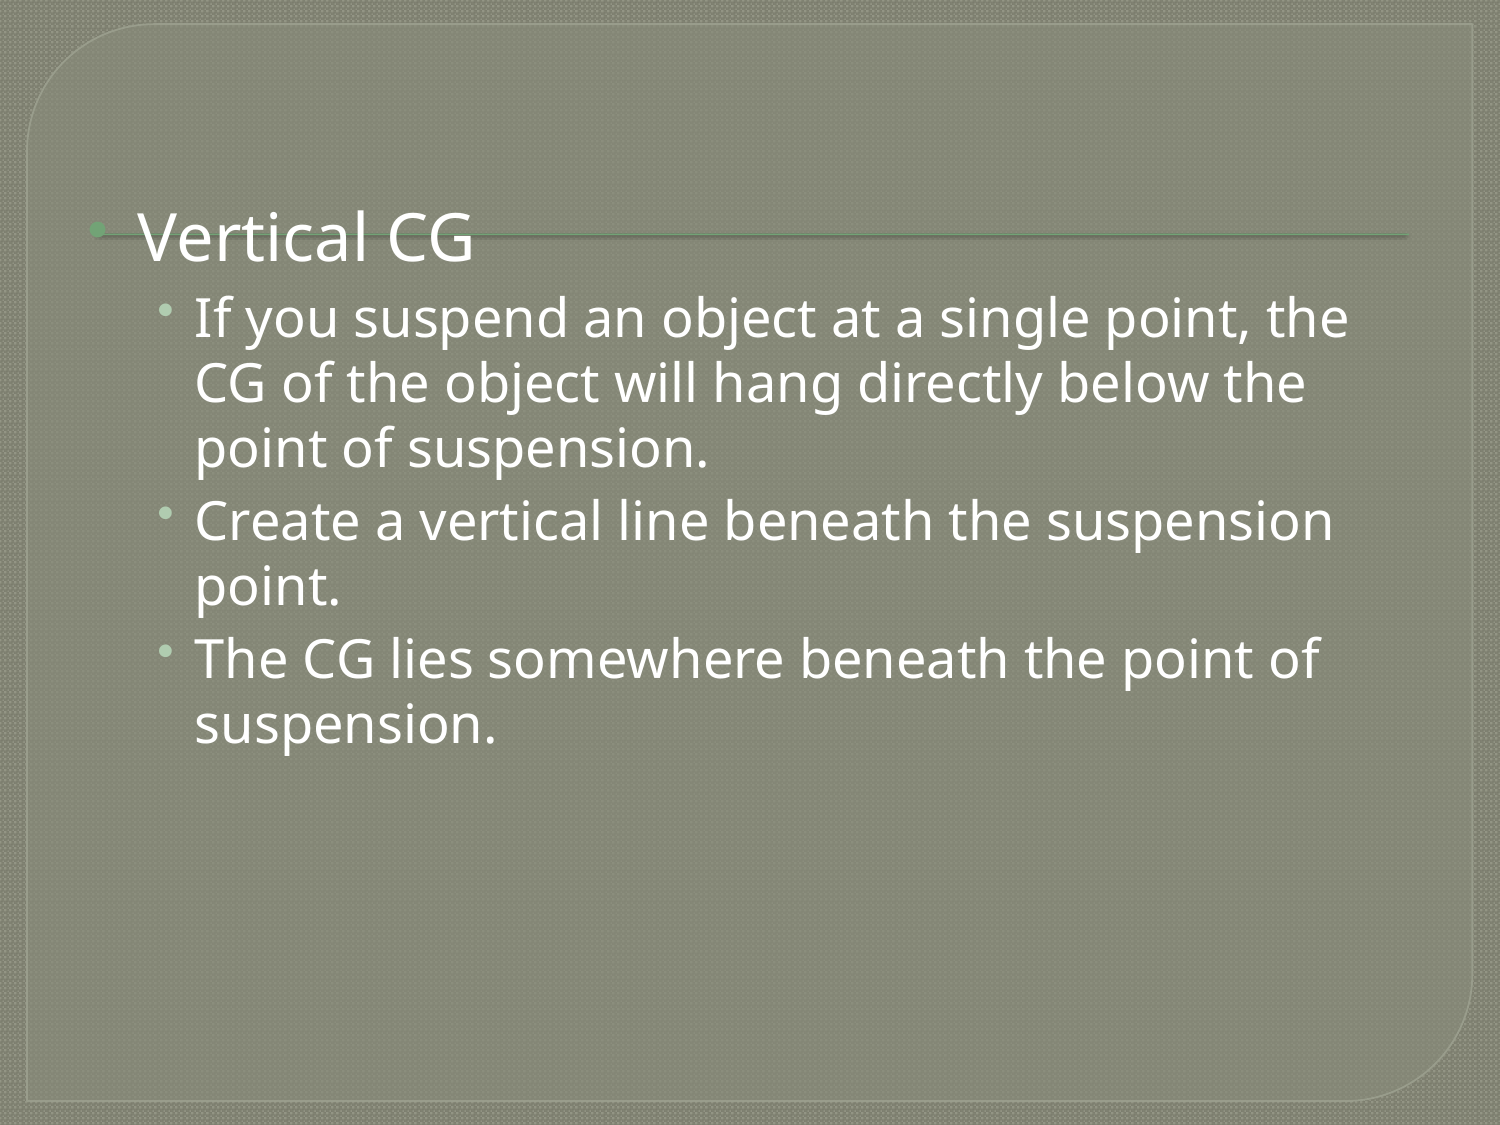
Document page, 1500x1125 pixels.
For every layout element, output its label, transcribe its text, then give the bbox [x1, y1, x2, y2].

list Vertical CG If you suspend an object at a single point, the CG of the object will hang directly below the point of suspension. Create a vertical line beneath the suspension point. The CG lies somewhere beneath the point of suspension. [75, 187, 1425, 930]
